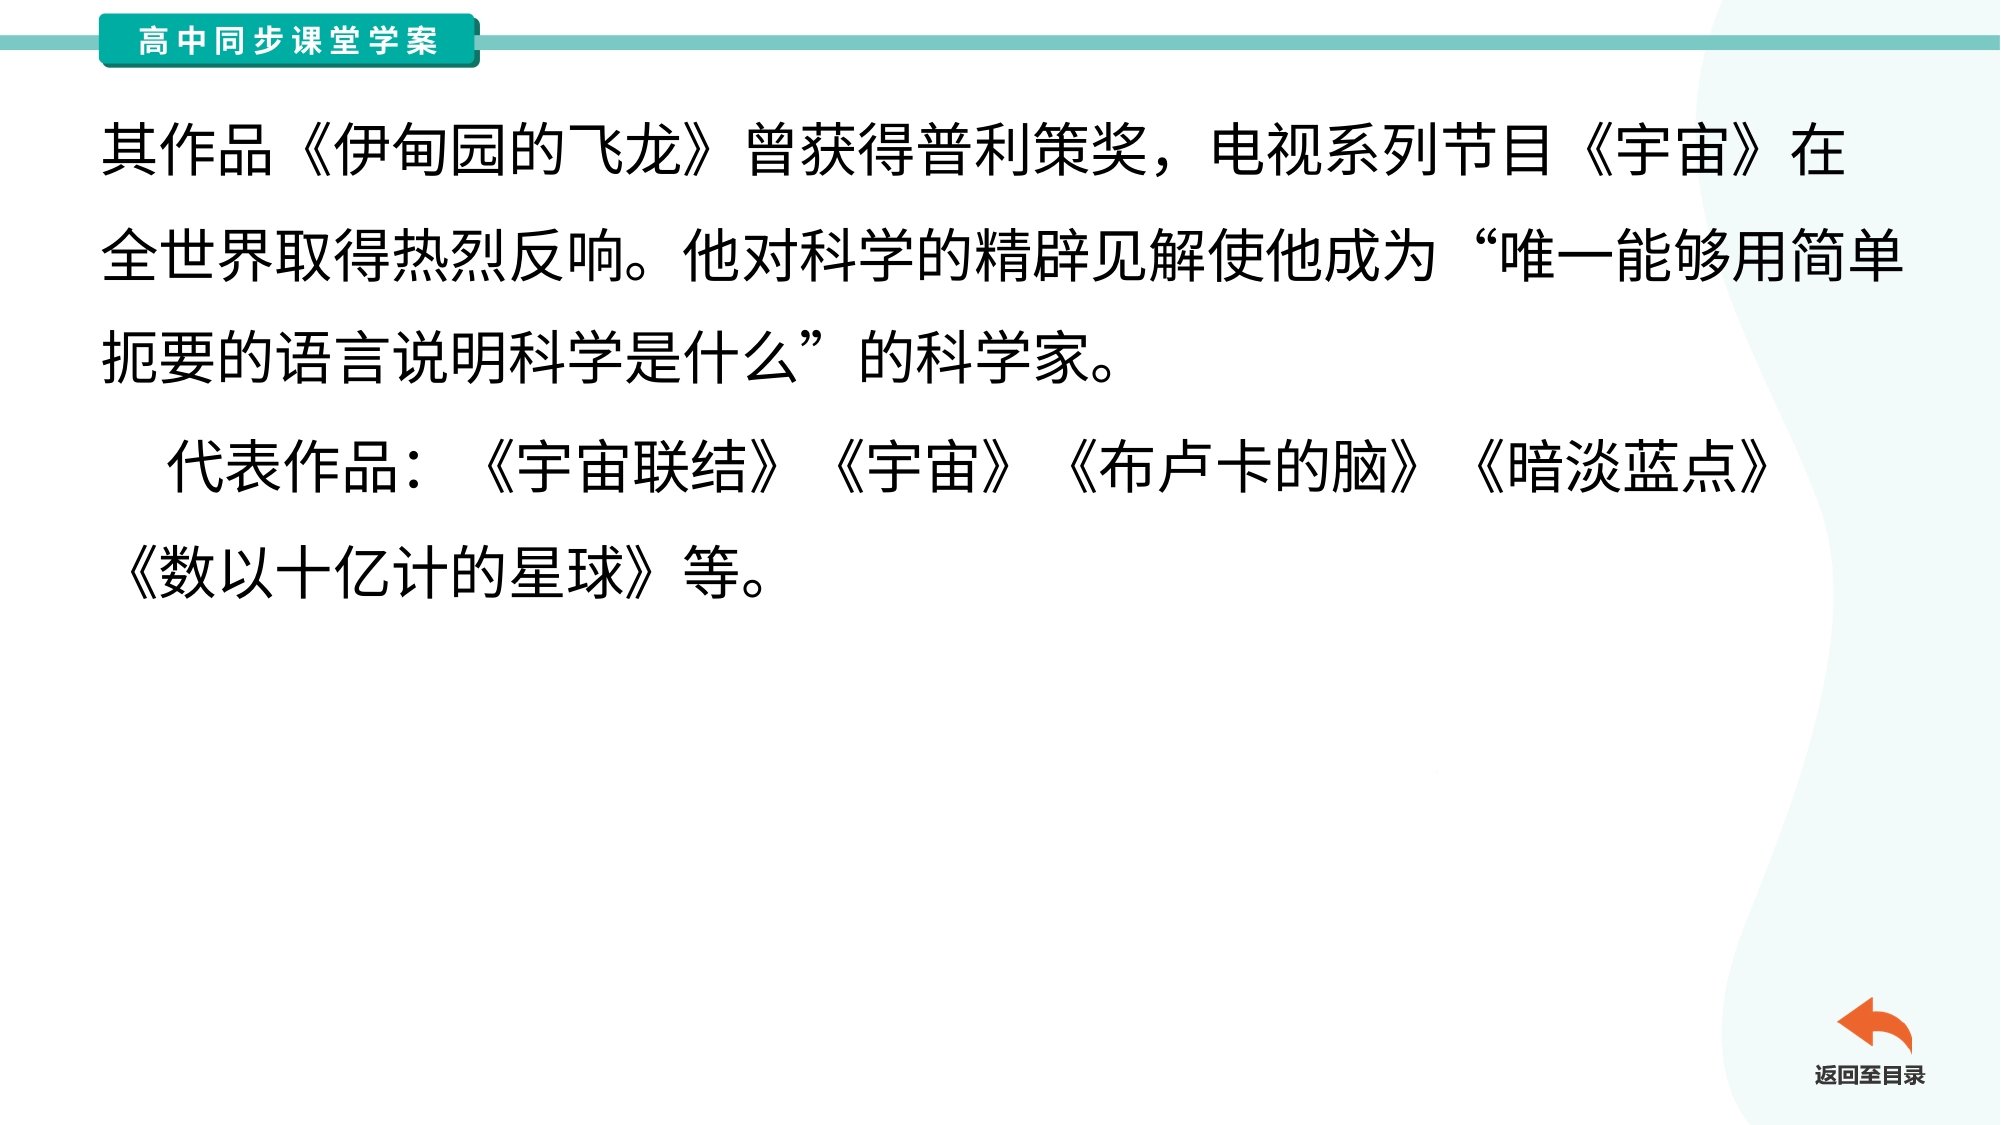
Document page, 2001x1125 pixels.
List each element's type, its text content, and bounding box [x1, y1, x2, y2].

text_box 代表作品：《宇宙联结》《宇宙》《布卢卡的脑》《暗淡蓝点》 《数以十亿计的星球》等。 [100, 393, 1899, 594]
picture [0, 0, 2000, 1125]
text_box 其作品《伊甸园的飞龙》曾获得普利策奖，电视系列节目《宇宙》在 全世界取得热烈反响。他对科学的精辟见解使他成为“唯一能够用简单 扼要的语言说明科学是什么”的科学家。#1 [100, 76, 1900, 380]
